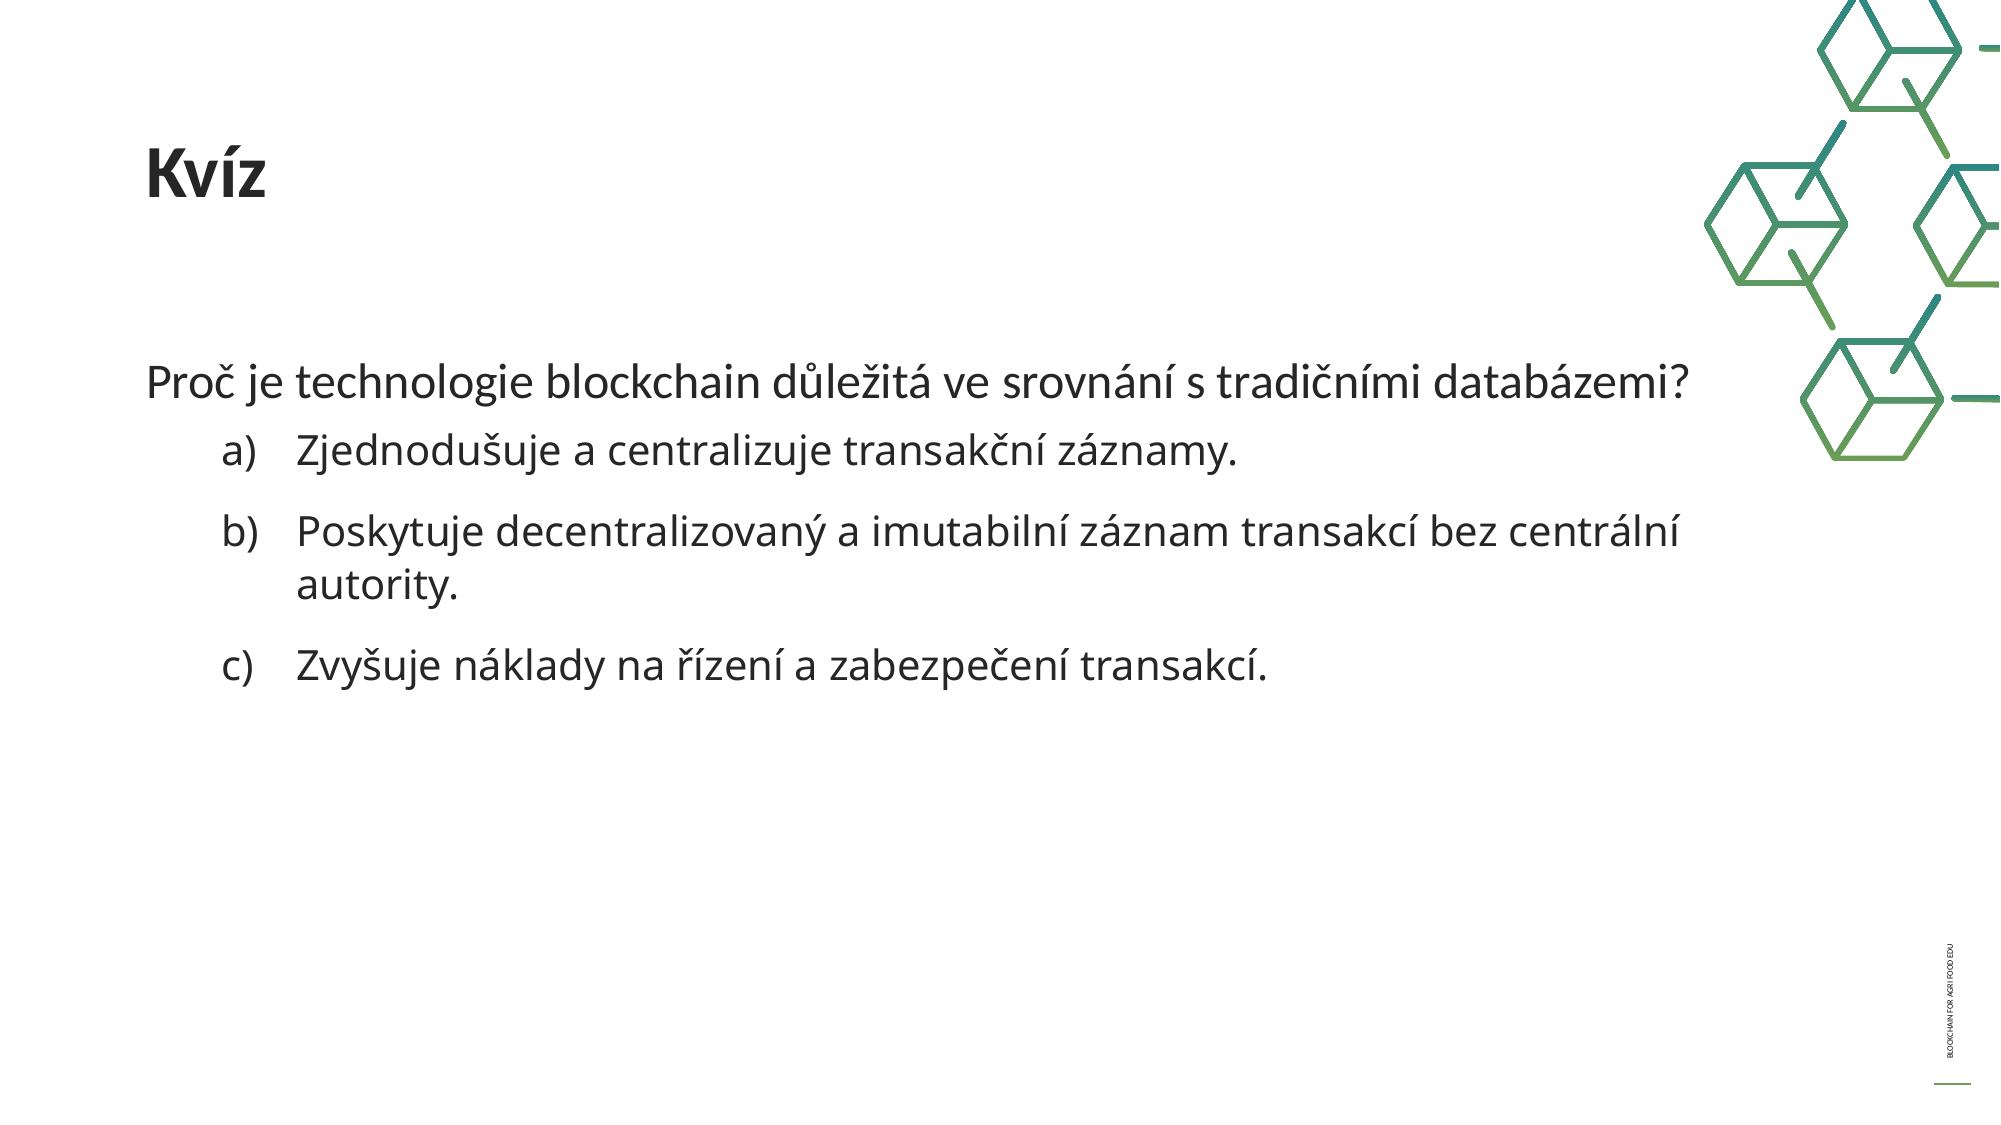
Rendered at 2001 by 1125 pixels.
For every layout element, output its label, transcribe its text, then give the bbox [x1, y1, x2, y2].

list Kvíz [130, 124, 1698, 337]
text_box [1703, 0, 2000, 462]
list Proč je technologie blockchain důležitá ve srovnání s tradičními databázemi? Zjednodušuje a centralizuje transakční záznamy. Poskytuje decentralizovaný a imutabilní záznam transakcí bez centrální autority. Zvyšuje náklady na řízení a zabezpečení transakcí. [130, 348, 1869, 1035]
